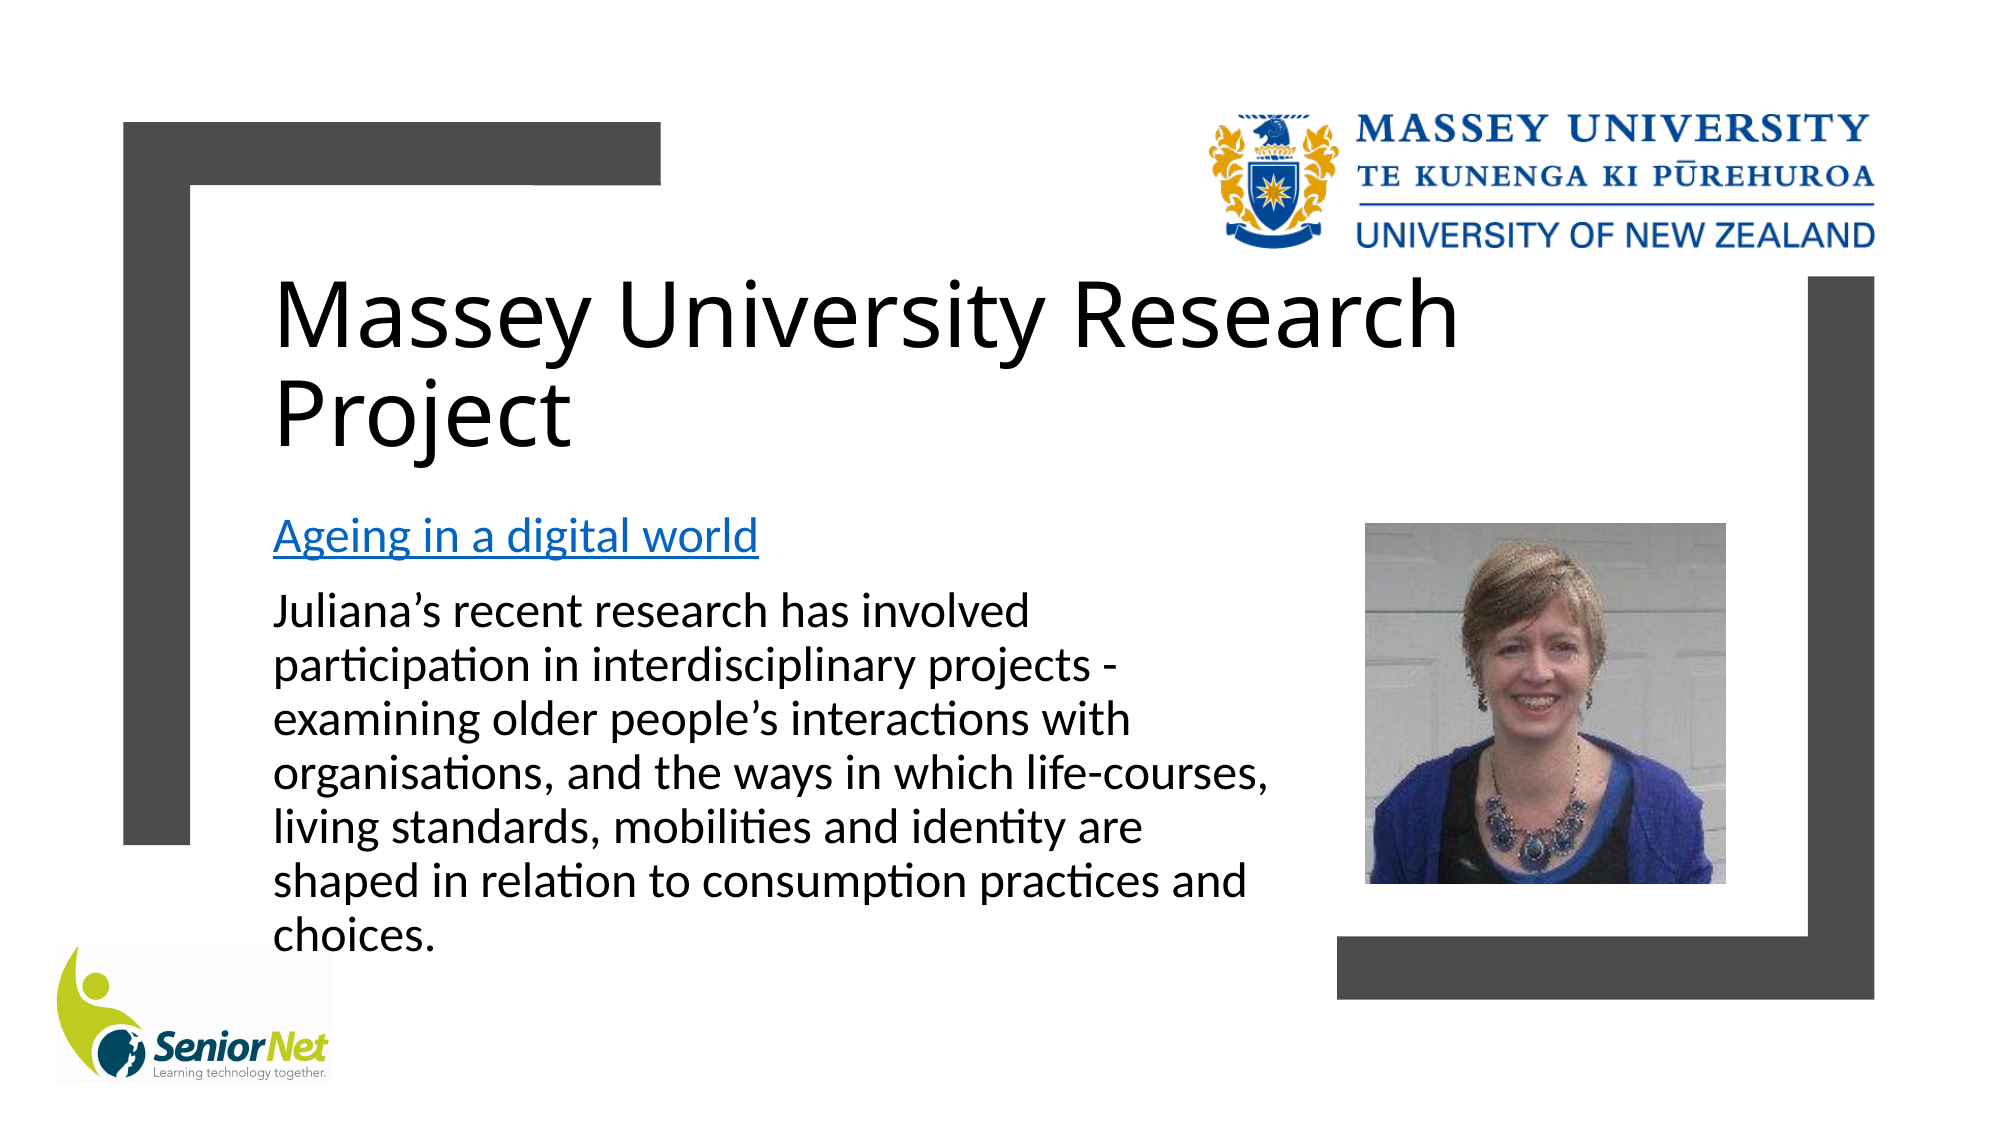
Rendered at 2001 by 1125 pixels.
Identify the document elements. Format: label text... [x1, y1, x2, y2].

picture [54, 943, 332, 1083]
list Ageing in a digital world Juliana’s recent research has involved participation in interdisciplinary projects - examining older people’s interactions with organisations, and the ways in which life-courses, living standards, mobilities and identity are shaped in relation to consumption practices and choices. [257, 501, 1302, 1003]
title Massey University Research Project [257, 258, 1755, 476]
text_box [1337, 276, 1875, 1000]
picture [1208, 113, 1875, 249]
picture [1365, 523, 1726, 884]
text_box [123, 122, 661, 846]
